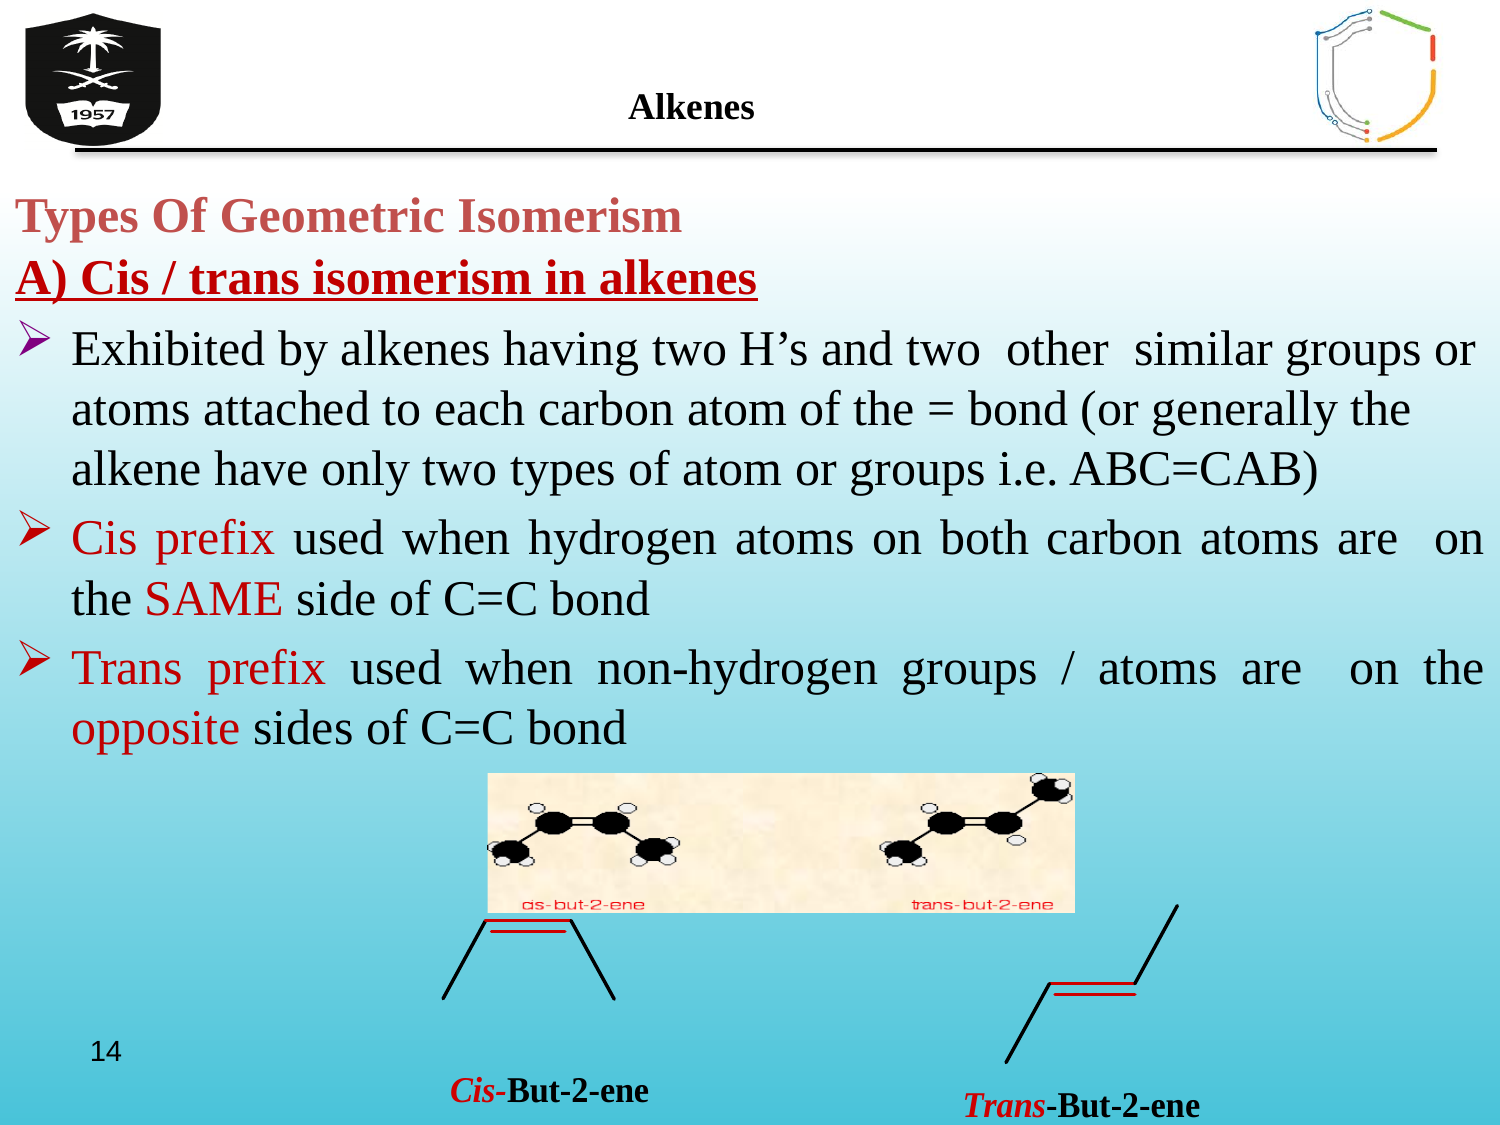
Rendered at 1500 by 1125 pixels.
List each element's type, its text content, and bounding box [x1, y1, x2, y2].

text_box Types Of Geometric Isomerism [0, 174, 1100, 250]
picture [24, 12, 163, 151]
picture [487, 773, 1076, 900]
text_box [437, 900, 1201, 1125]
list A) Cis / trans isomerism in alkenes Exhibited by alkenes having two H’s and two other similar groups or atoms attached to each carbon atom of the = bond (or generally the alkene have only two types of atom or groups i.e. ABC=CAB) Cis prefix used when hydrogen atoms on both carbon atoms are on the SAME side of C=C bond Trans prefix used when non-hydrogen groups / atoms are on the opposite sides of C=C bond [0, 237, 1500, 1125]
text_box 14 [75, 1024, 425, 1103]
text_box Alkenes [613, 74, 771, 135]
picture [1287, 0, 1463, 165]
